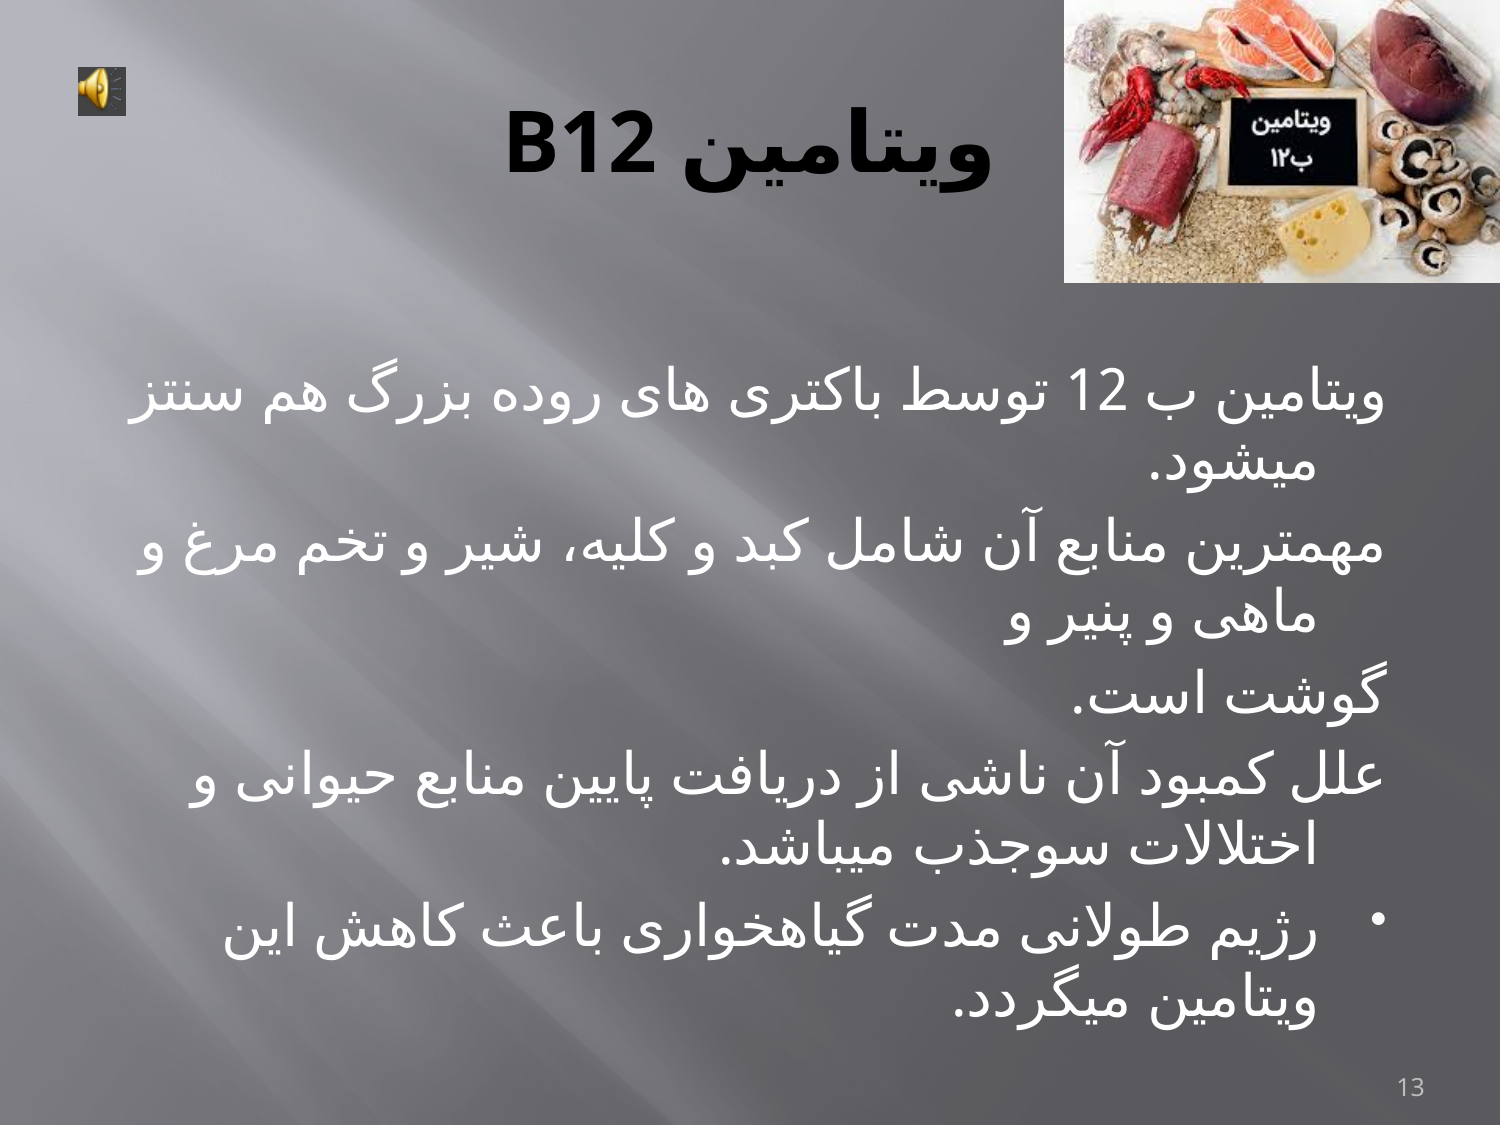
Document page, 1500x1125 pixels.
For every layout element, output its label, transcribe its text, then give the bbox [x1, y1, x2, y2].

slide_number 13 [1299, 1052, 1425, 1113]
list ویتامین ب 12 توسط باکتری های روده بزرگ هم سنتز میشود. مهمترین منابع آن شامل کبد و کلیه، شیر و تخم مرغ و ماهی و پنیر و گوشت است. علل کمبود آن ناشی از دریافت پایین منابع حیوانی و اختلالات سوجذب میباشد. رژیم طولانی مدت گیاهخواری باعث کاهش این ویتامین میگردد. [75, 262, 1425, 1035]
picture [1063, 0, 1500, 284]
picture [76, 66, 127, 117]
title ویتامین B12 [75, 45, 1063, 233]
